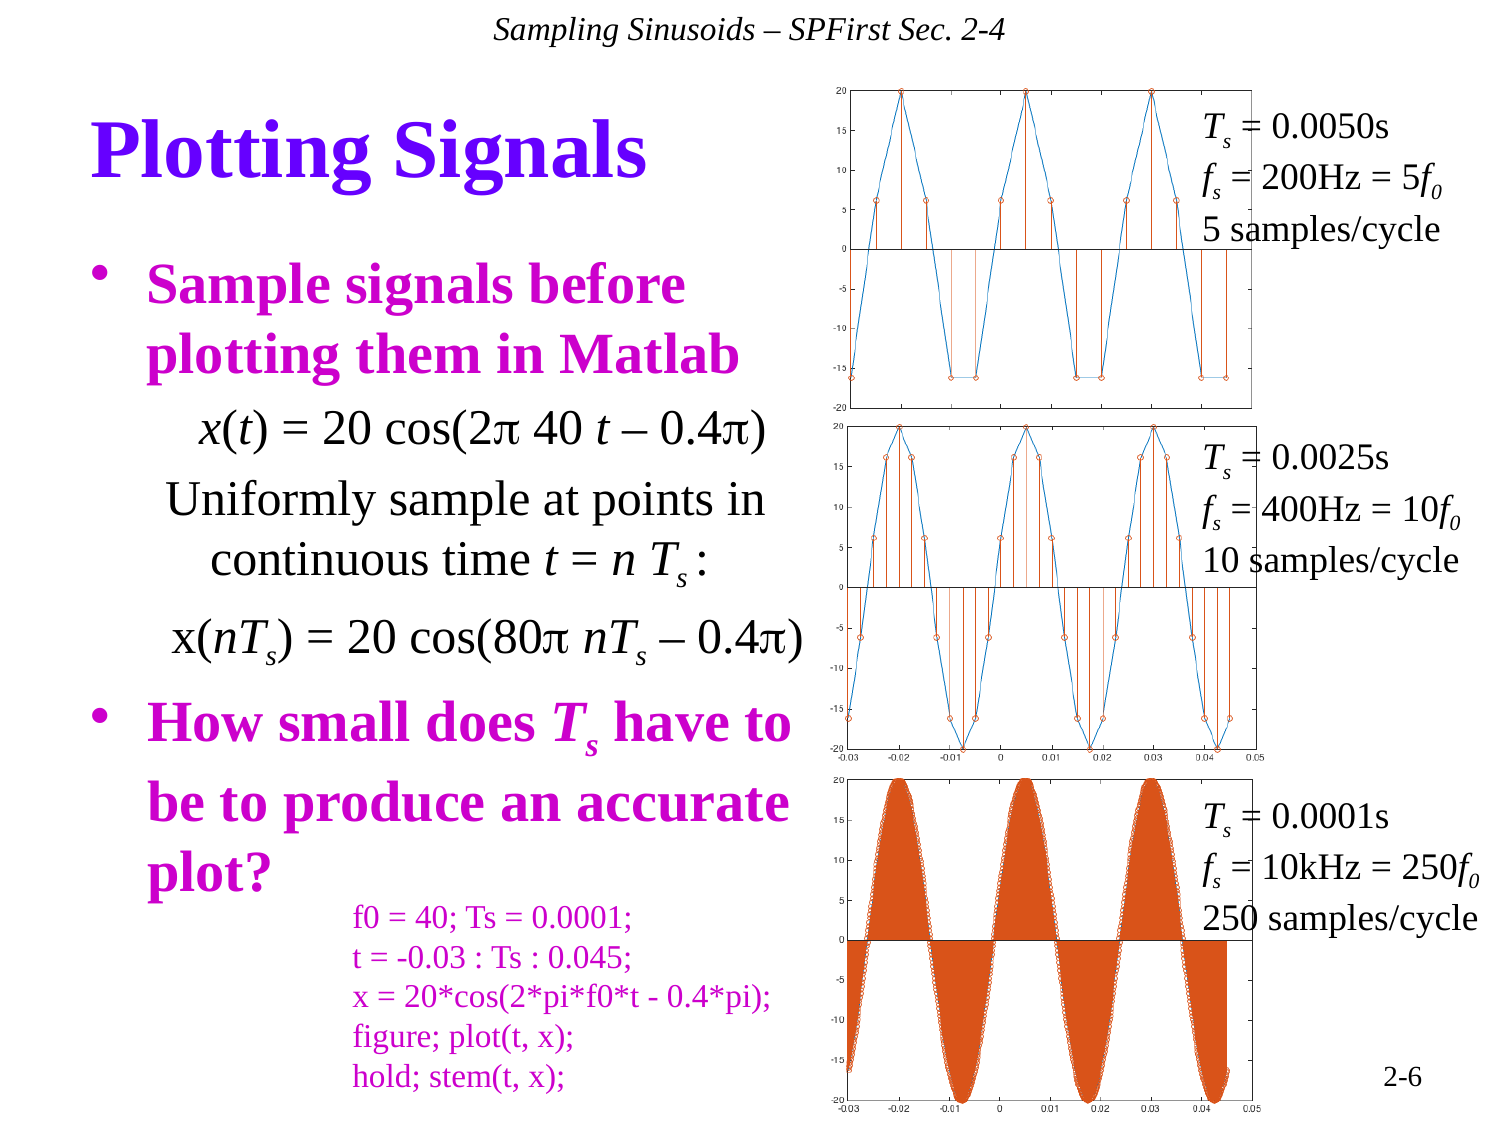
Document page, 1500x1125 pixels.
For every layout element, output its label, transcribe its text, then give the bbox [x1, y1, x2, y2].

picture [824, 767, 1271, 1113]
picture [824, 77, 1276, 763]
text_box f0 = 40; Ts = 0.0001; t = -0.03 : Ts : 0.045; x = 20*cos(2*pi*f0*t - 0.4*pi); figure; plot(t, x); hold; stem(t, x); [337, 887, 813, 1102]
text_box Ts = 0.0001s fs = 10kHz = 250f0 250 samples/cycle [1274, 783, 1500, 946]
text_box Ts = 0.0050s fs = 200Hz = 5f0 5 samples/cycle [1277, 93, 1488, 256]
title Plotting Signals [75, 55, 1438, 237]
list Sample signals before plotting them in Matlab x(t) = 20 cos(2p 40 t – 0.4p) Uniformly sample at points in continuous time t = n Ts : x(nTs) = 20 cos(80p nTs – 0.4p) How small does Ts have to be to produce an accurate plot? [75, 237, 823, 1025]
text_box Ts = 0.0025s fs = 400Hz = 10f0 10 samples/cycle [1279, 424, 1488, 587]
text_box Sampling Sinusoids – SPFirst Sec. 2-4 [0, 0, 1500, 55]
slide_number 2-6 [1124, 1049, 1438, 1125]
